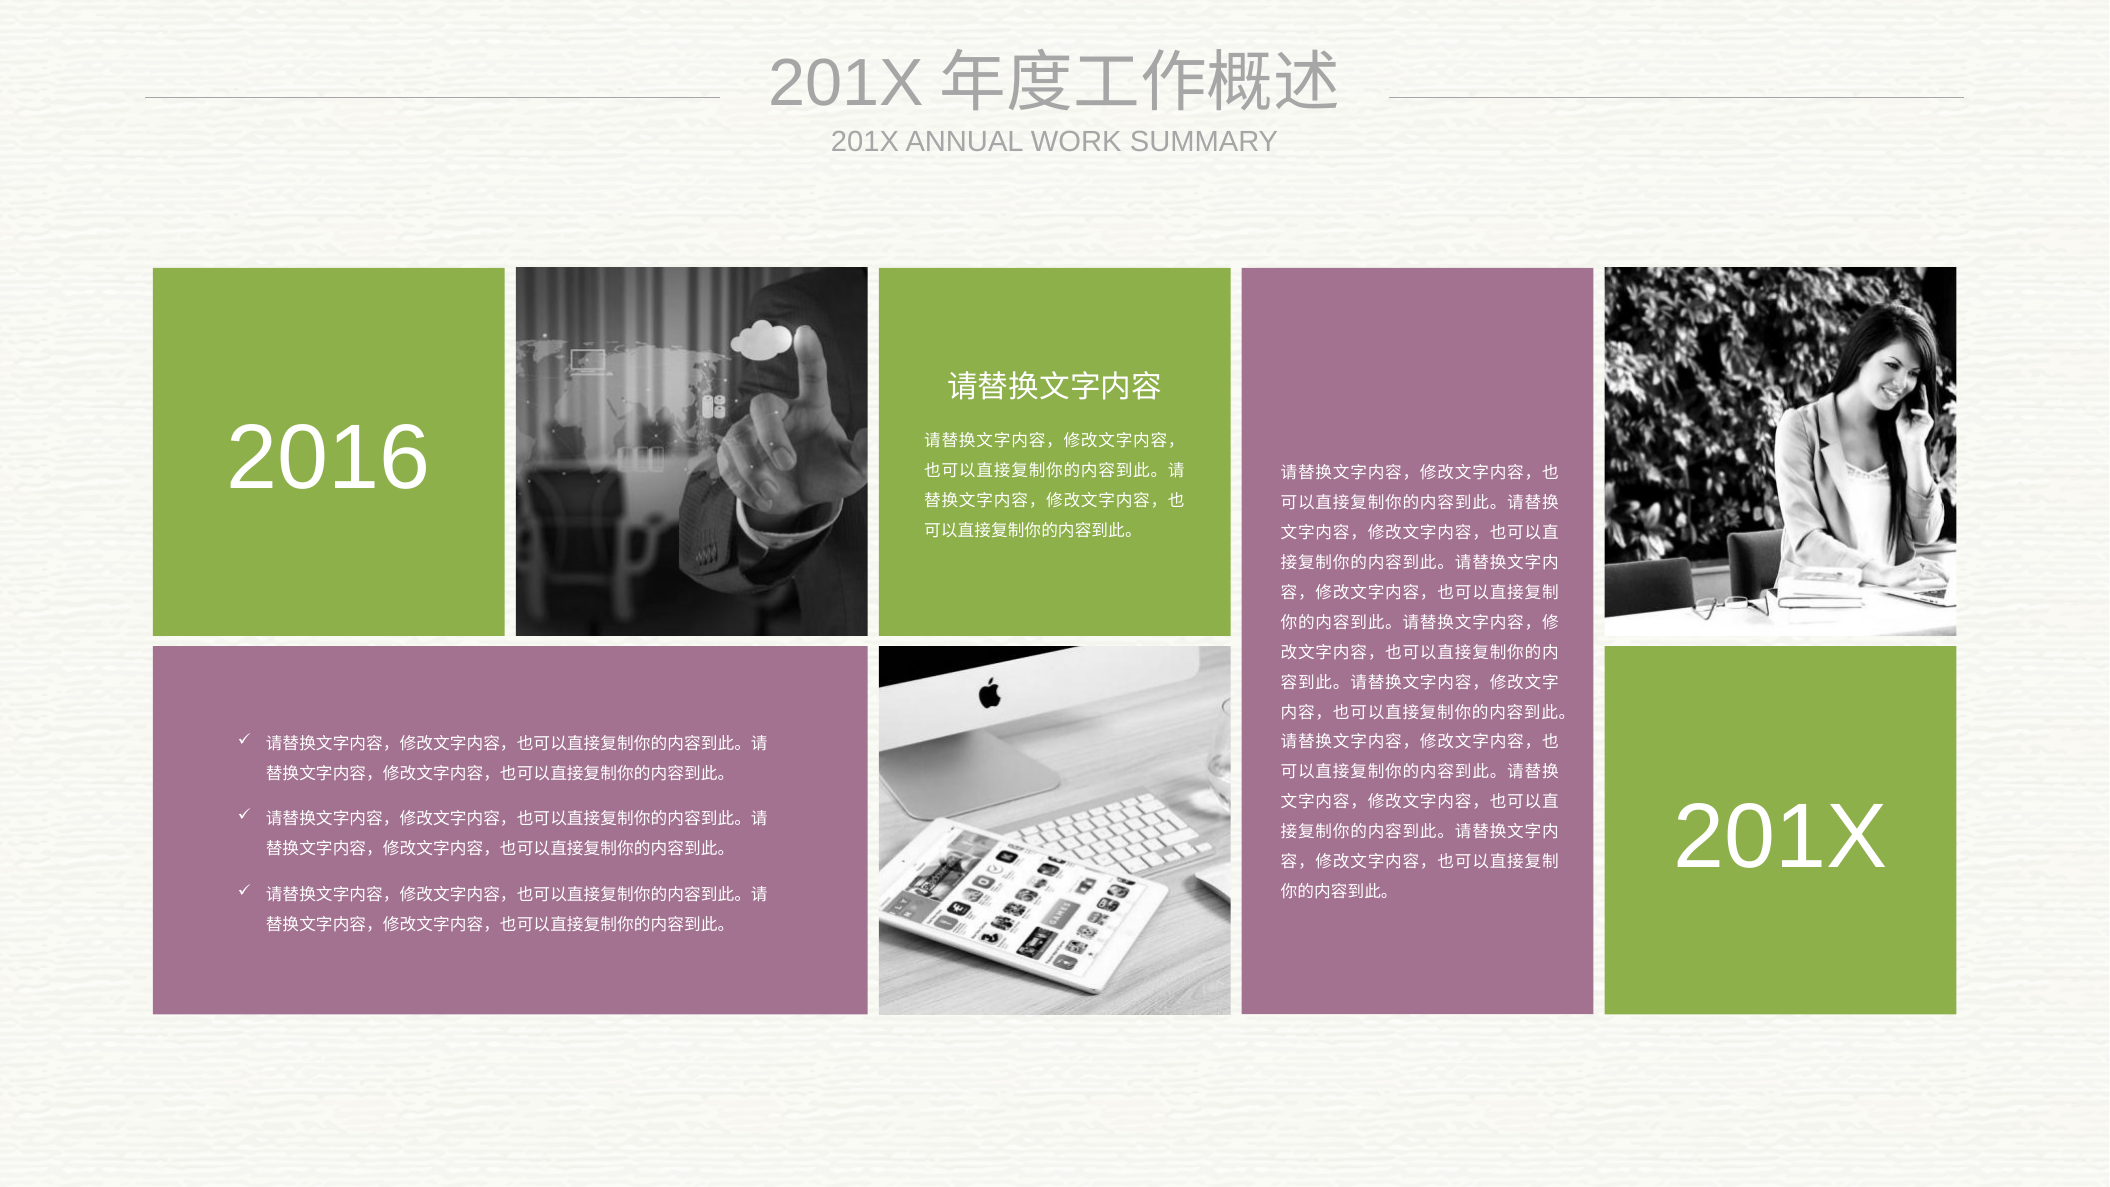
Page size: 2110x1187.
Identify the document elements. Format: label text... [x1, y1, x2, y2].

text_box 201X [1604, 645, 1957, 1015]
picture [0, 0, 2110, 1187]
text_box 2016 [152, 267, 506, 637]
text_box [1241, 267, 1594, 1015]
text_box 201X年度工作概述 [730, 38, 1379, 96]
text_box 201X ANNUAL WORK SUMMARY [824, 122, 1285, 158]
text_box 请替换文字内容 [924, 366, 1186, 404]
text_box [1604, 267, 1957, 637]
text_box 201X年度工作概述 [730, 98, 1379, 119]
text_box [878, 267, 1232, 637]
text_box 请替换文字内容，修改文字内容，也可以直接复制你的内容到此。请替换文字内容，修改文字内容，也可以直接复制你的内容到此。请替换文字内容，修改文字内容，也可以直接复制你的内容到此。请替换文字内容，修改文字内容，也可以直接复制你的内容到此。请替换文字内容，修改文字内容，也可以直接复制你的内容到此。请替换文字内容，修改文字内容，也可以直接复制你的内容到此。请替换文字内容，修改文字内容，也可以直接复制你的内容到此。请替换文字内容，修改文字内容，也可以直接复制你的内容到此。 [1280, 451, 1560, 902]
text_box [878, 645, 1232, 1015]
text_box 请替换文字内容，修改文字内容，也可以直接复制你的内容到此。请替换文字内容，修改文字内容，也可以直接复制你的内容到此。 [924, 420, 1186, 541]
text_box 请替换文字内容，修改文字内容，也可以直接复制你的内容到此。请替换文字内容，修改文字内容，也可以直接复制你的内容到此。 请替换文字内容，修改文字内容，也可以直接复制你的内容到此。请替换文字内容，修改文字内容，也可以直接复制你的内容到此。 请替换文字内容，修改文字内容，也可以直接复制你的内容到此。请替换文字内容，修改文字内容，也可以直接复制你的内容到此。 [237, 722, 775, 934]
text_box [515, 267, 869, 637]
text_box [152, 645, 869, 1015]
